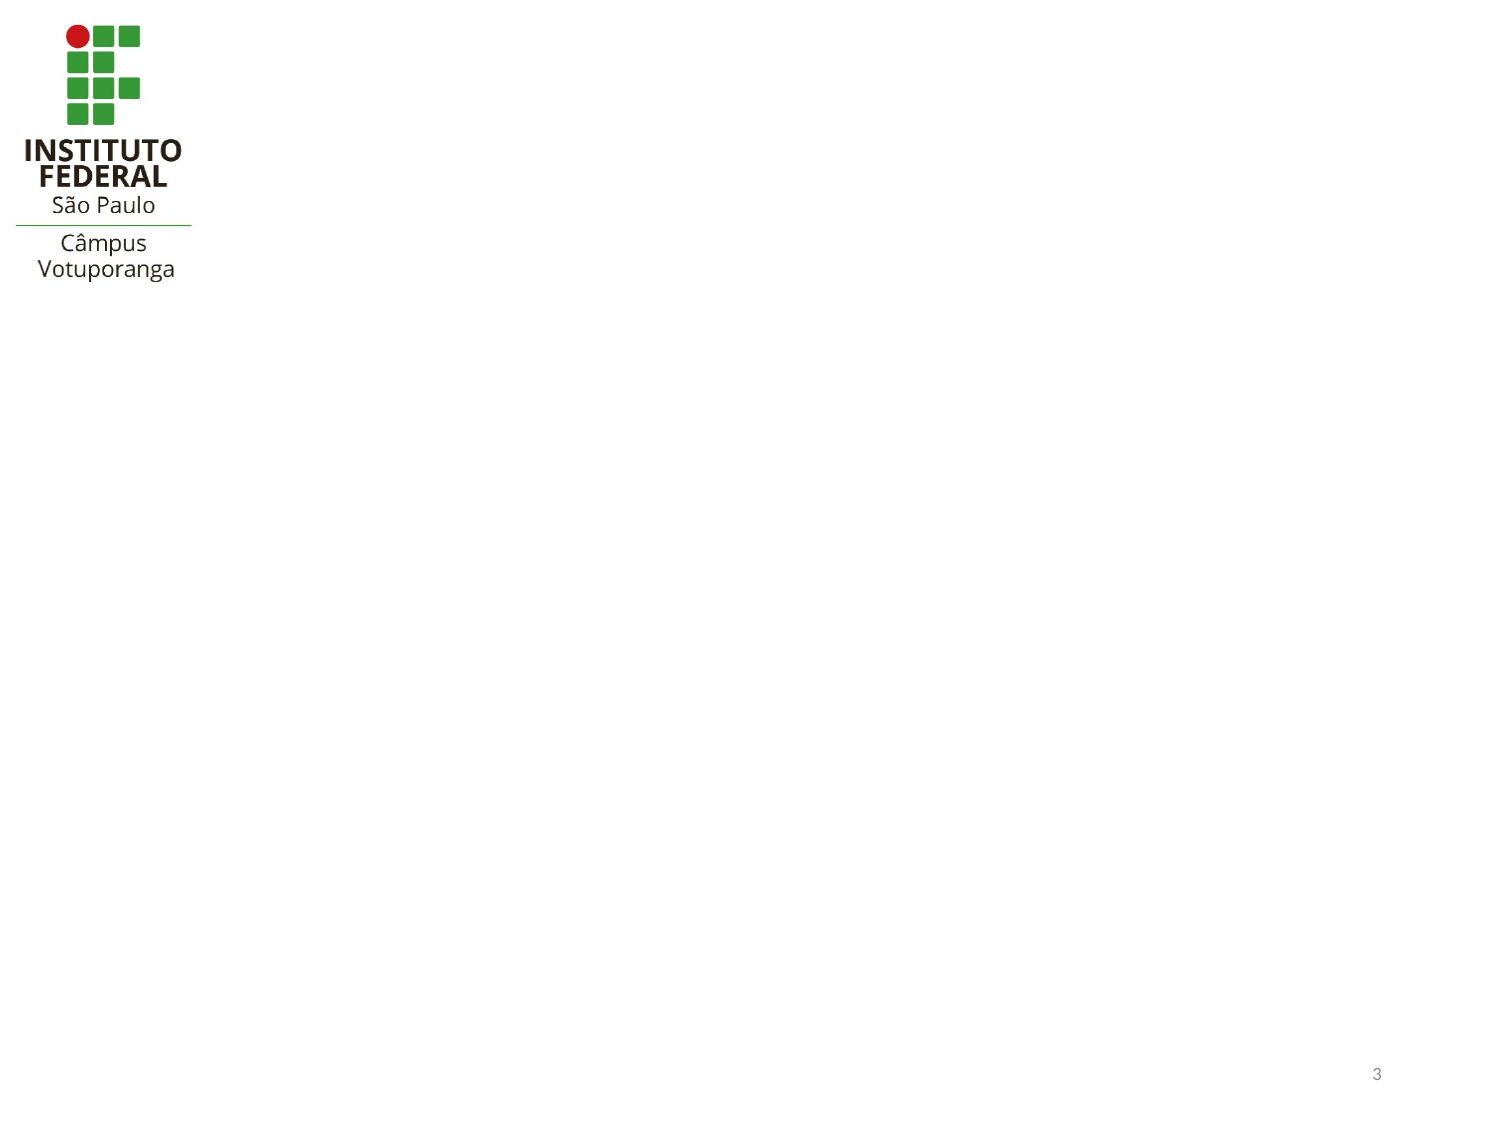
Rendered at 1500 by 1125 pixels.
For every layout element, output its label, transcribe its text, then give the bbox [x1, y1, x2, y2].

slide_number 3 [1059, 1042, 1397, 1103]
picture [8, 16, 198, 289]
